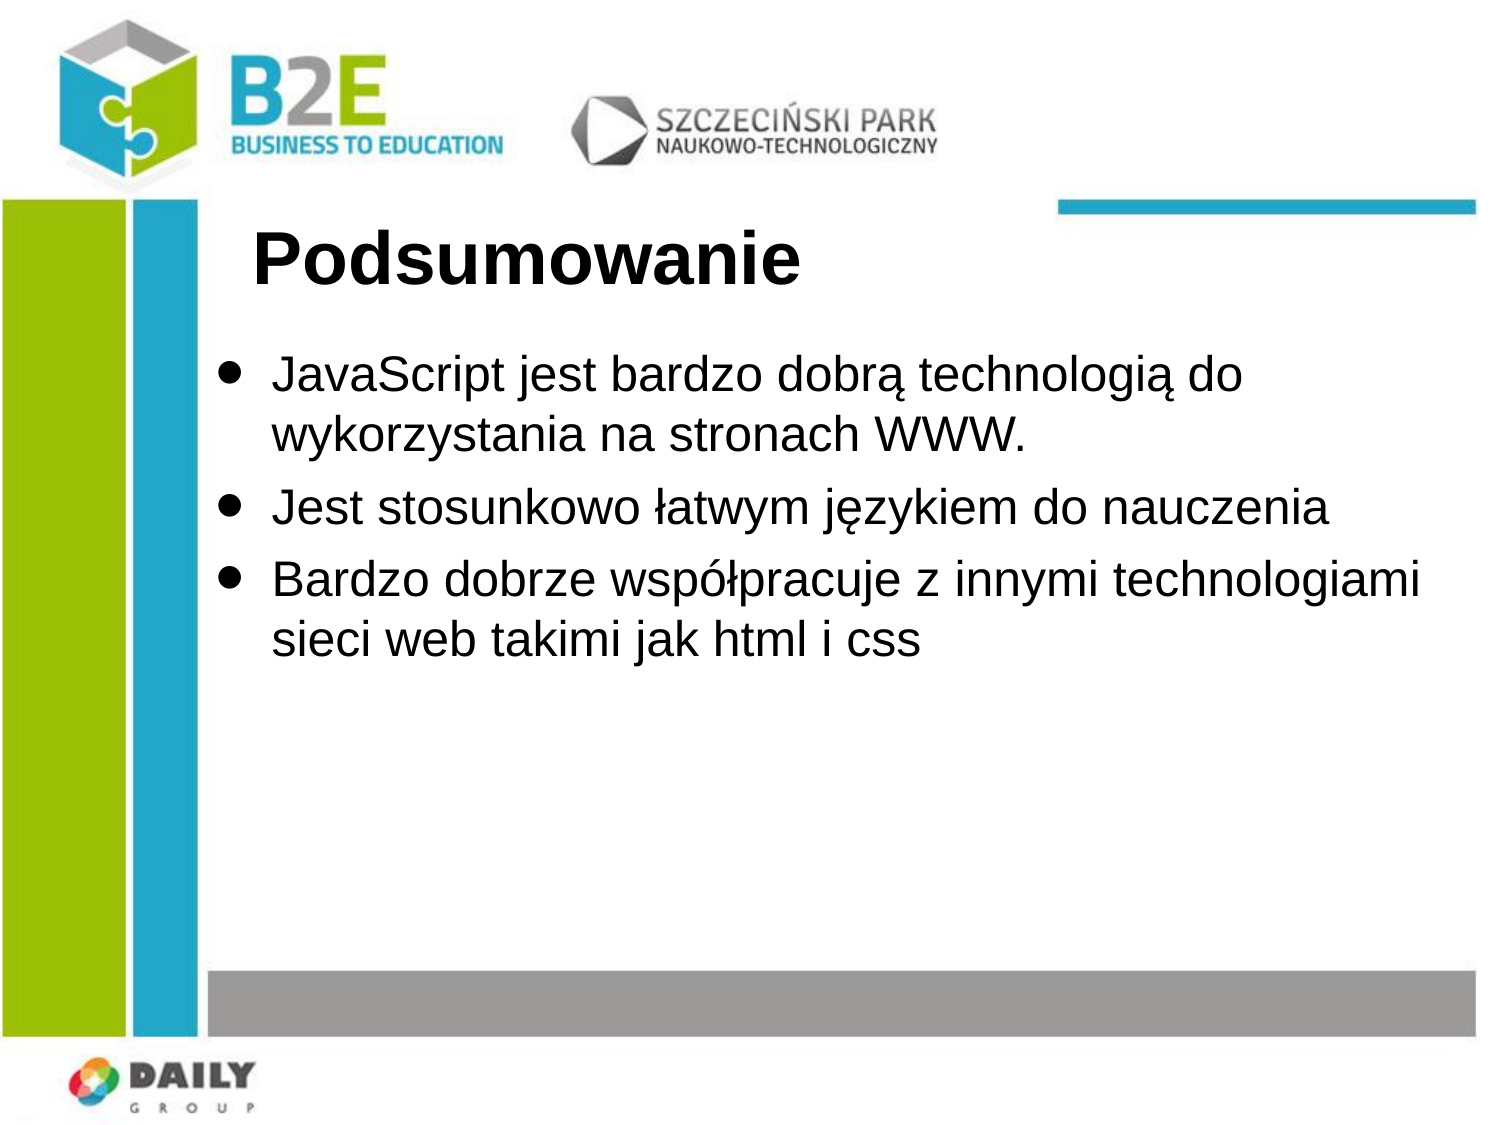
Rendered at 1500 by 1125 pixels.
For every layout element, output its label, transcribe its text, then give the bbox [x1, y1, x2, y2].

list JavaScript jest bardzo dobrą technologią do wykorzystania na stronach WWW. Jest stosunkowo łatwym językiem do nauczenia Bardzo dobrze współpracuje z innymi technologiami sieci web takimi jak html i css [200, 326, 1473, 966]
title Podsumowanie [200, 218, 1473, 315]
picture [0, 0, 1500, 1125]
